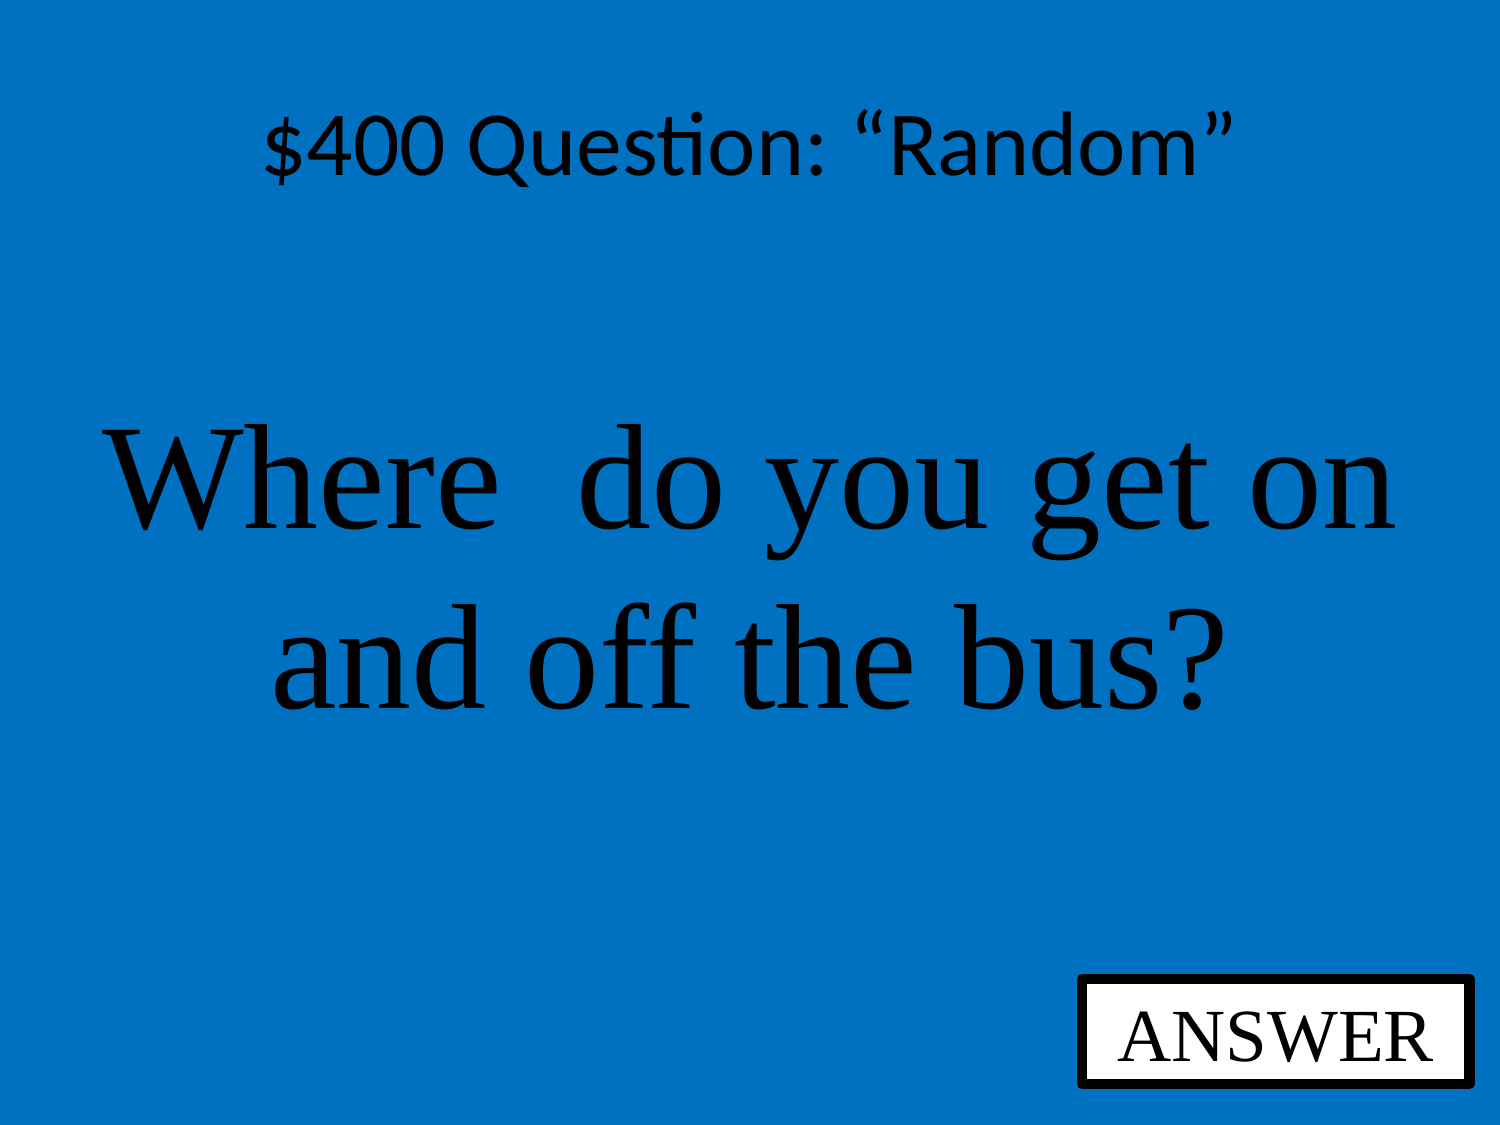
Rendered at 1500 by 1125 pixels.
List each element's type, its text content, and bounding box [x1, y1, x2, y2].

text_box ANSWER [1082, 979, 1470, 1084]
title $400 Question: “Random” [75, 45, 1425, 233]
text_box Where do you get on and off the bus? [37, 371, 1463, 746]
